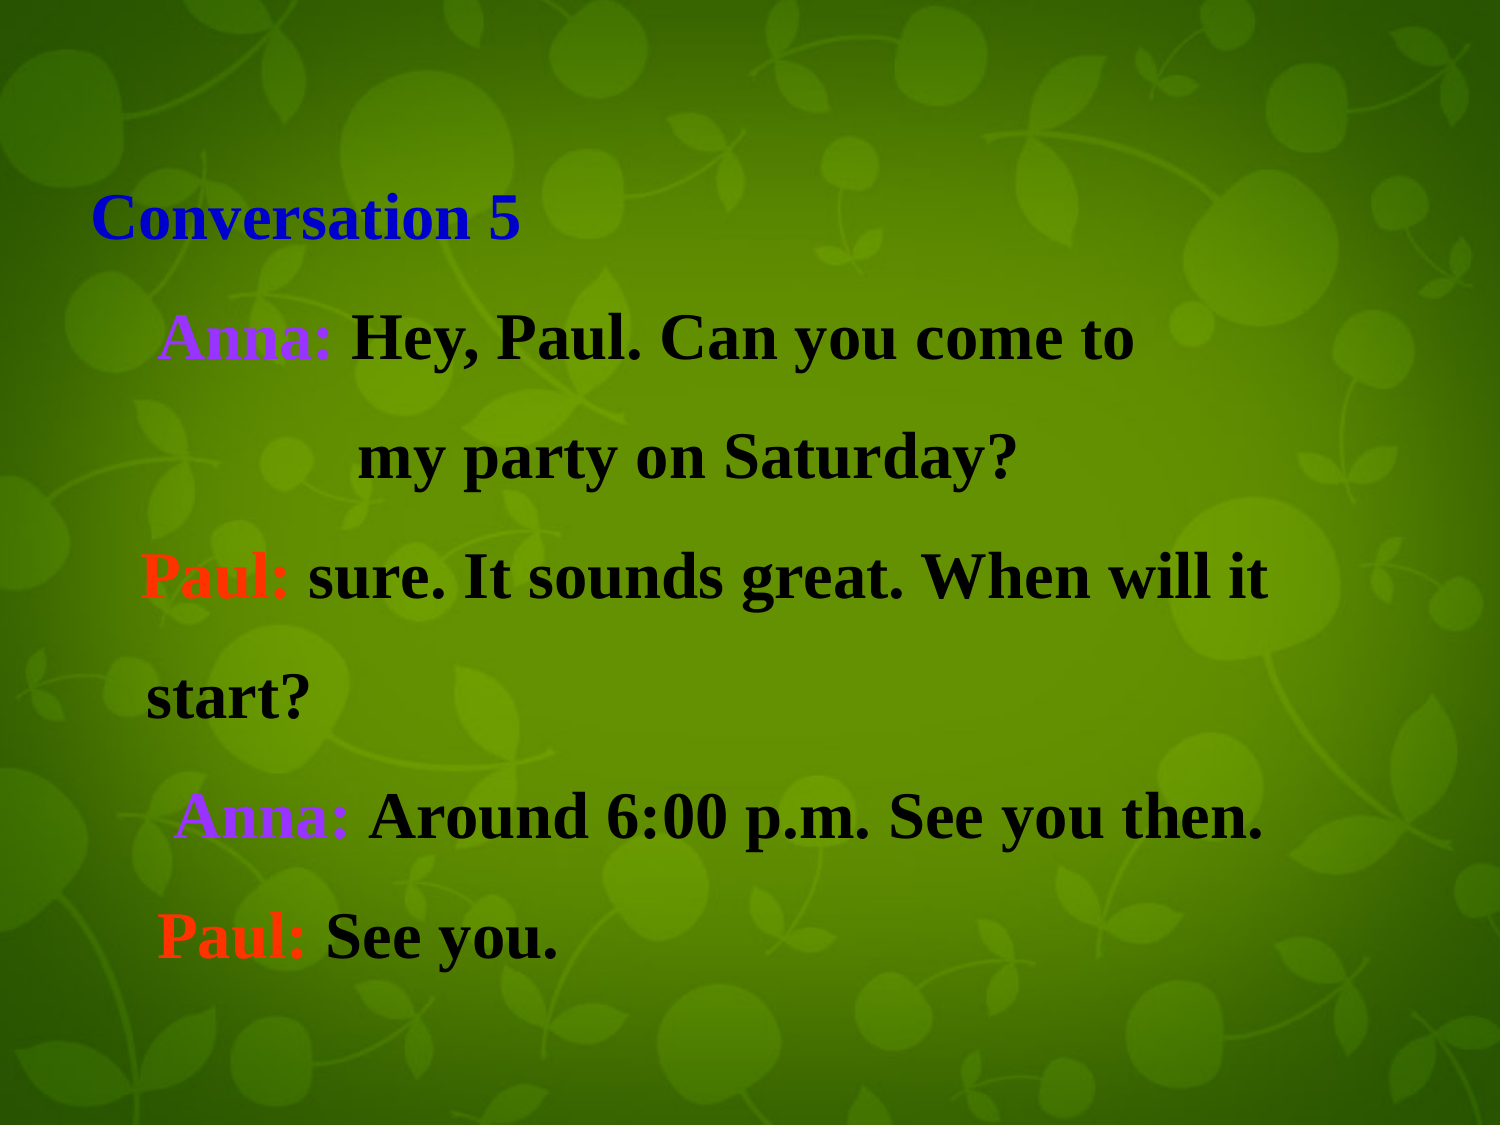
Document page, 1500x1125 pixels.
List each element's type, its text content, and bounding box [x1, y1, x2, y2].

picture [0, 0, 1500, 1125]
list Conversation 5 Anna: Hey, Paul. Can you come to my party on Saturday? Paul: sure. It sounds great. When will it start? Anna: Around 6:00 p.m. See you then. Paul: See you. [75, 125, 1357, 875]
